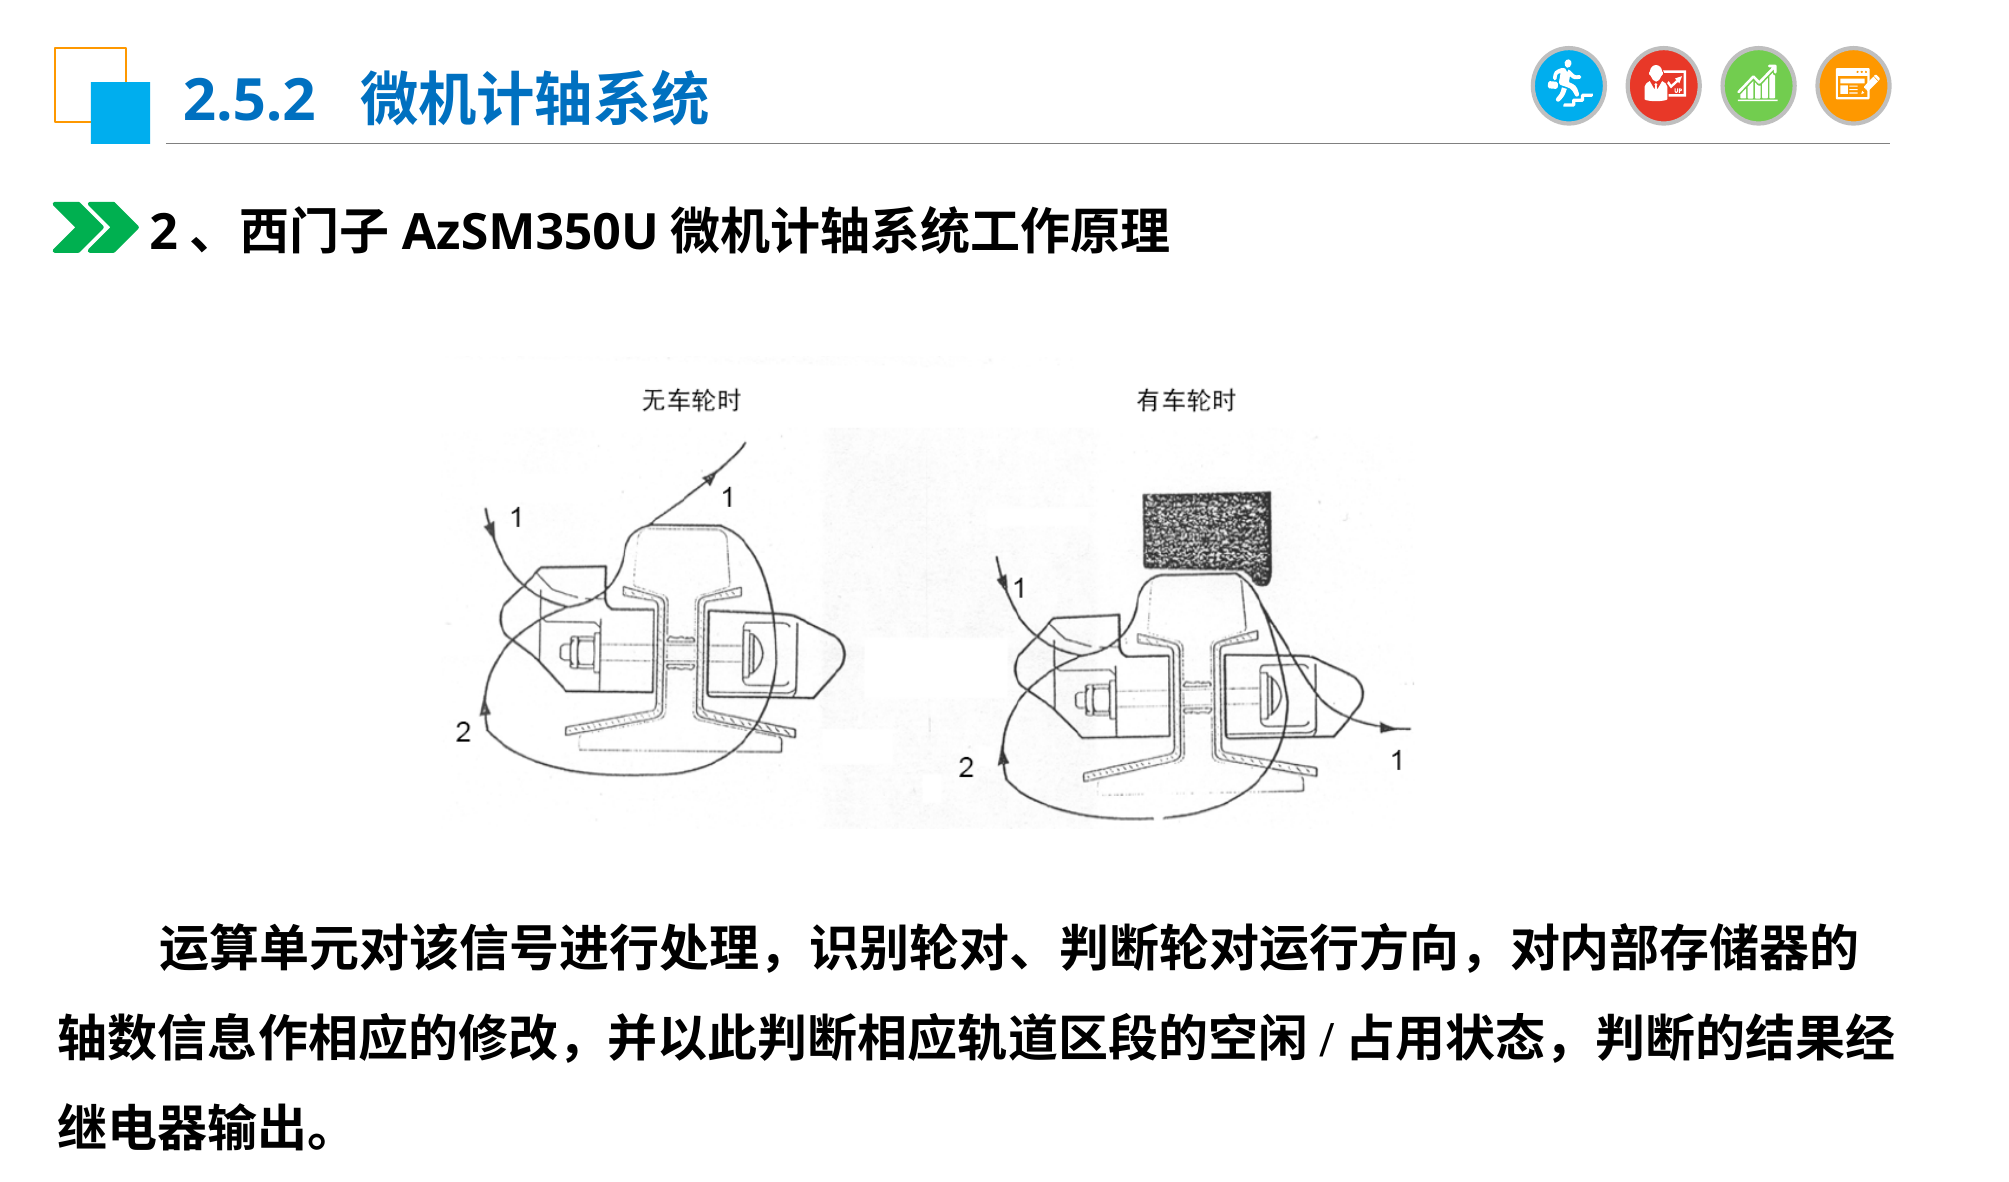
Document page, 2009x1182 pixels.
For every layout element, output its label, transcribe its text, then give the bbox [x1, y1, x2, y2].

picture [441, 355, 1415, 830]
text_box 运算单元对该信号进行处理，识别轮对、判断轮对运行方向，对内部存储器的轴数信息作相应的修改，并以此判断相应轨道区段的空闲/占用状态，判断的结果经继电器输出。 [43, 879, 1918, 1165]
text_box 2.5.2 微机计轴系统 [162, 51, 731, 142]
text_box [54, 191, 1184, 269]
